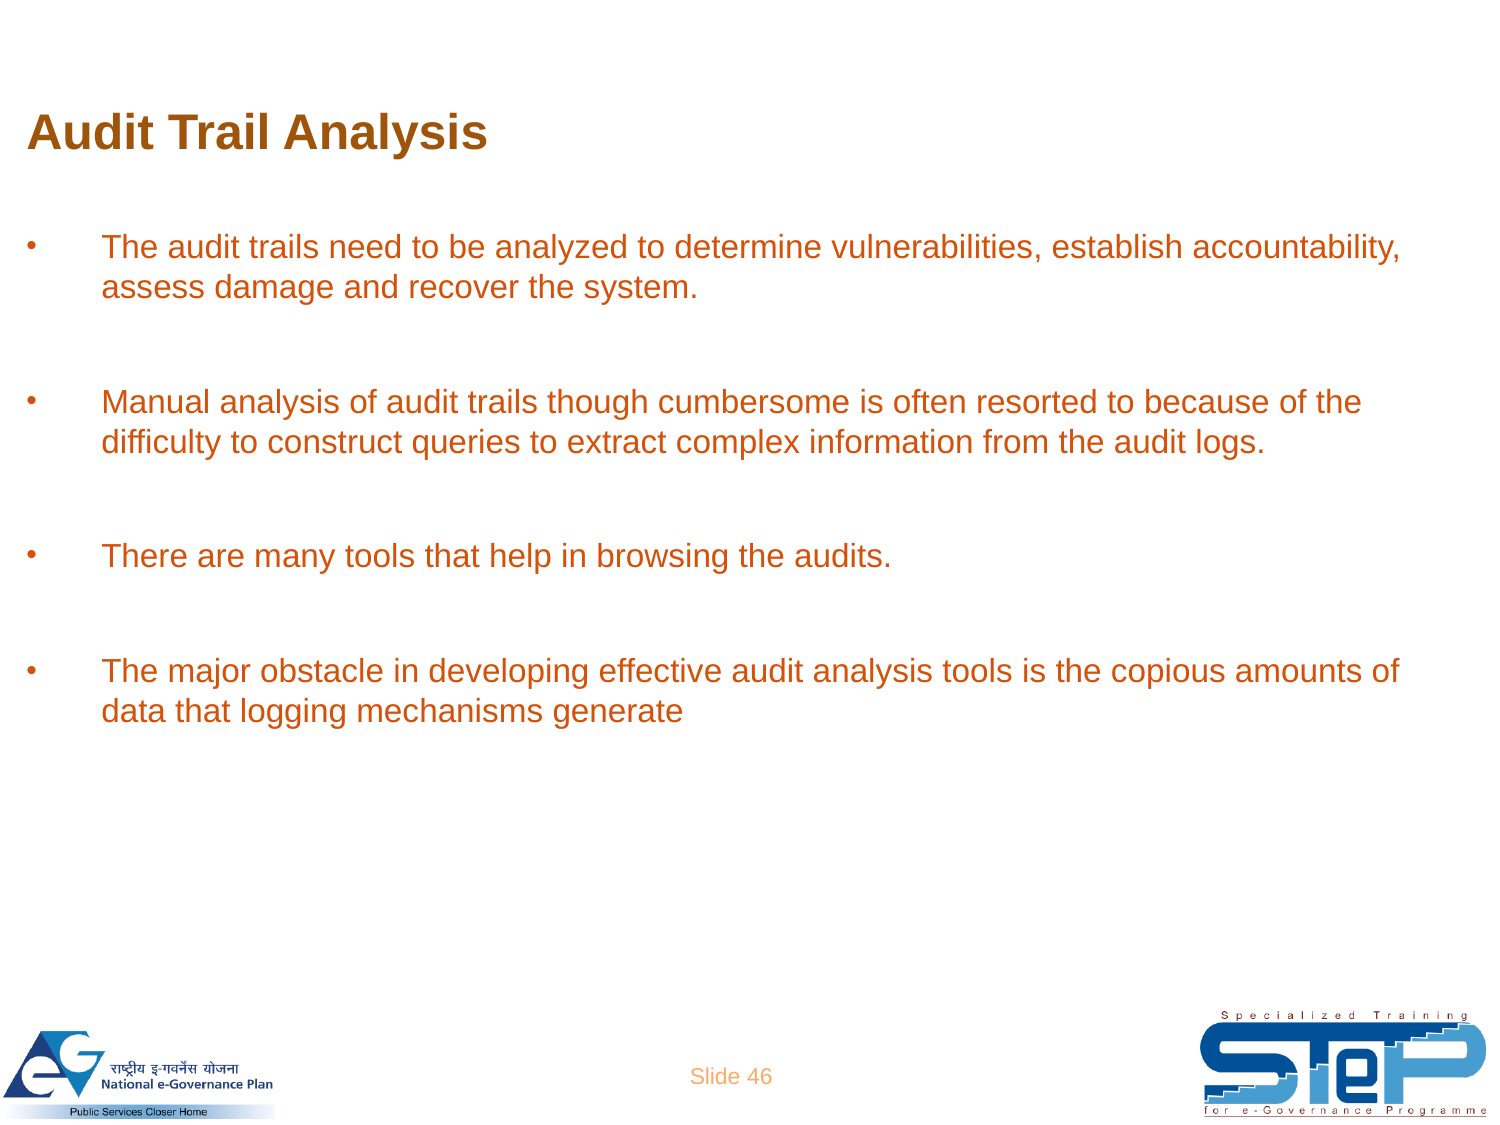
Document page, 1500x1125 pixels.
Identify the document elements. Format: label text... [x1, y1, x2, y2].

list The audit trails need to be analyzed to determine vulnerabilities, establish accountability, assess damage and recover the system. Manual analysis of audit trails though cumbersome is often resorted to because of the difficulty to construct queries to extract complex information from the audit logs. There are many tools that help in browsing the audits. The major obstacle in developing effective audit analysis tools is the copious amounts of data that logging mechanisms generate [26, 224, 1474, 937]
title Audit Trail Analysis [26, 99, 1472, 224]
picture [1200, 1011, 1486, 1117]
picture [2, 1031, 275, 1119]
